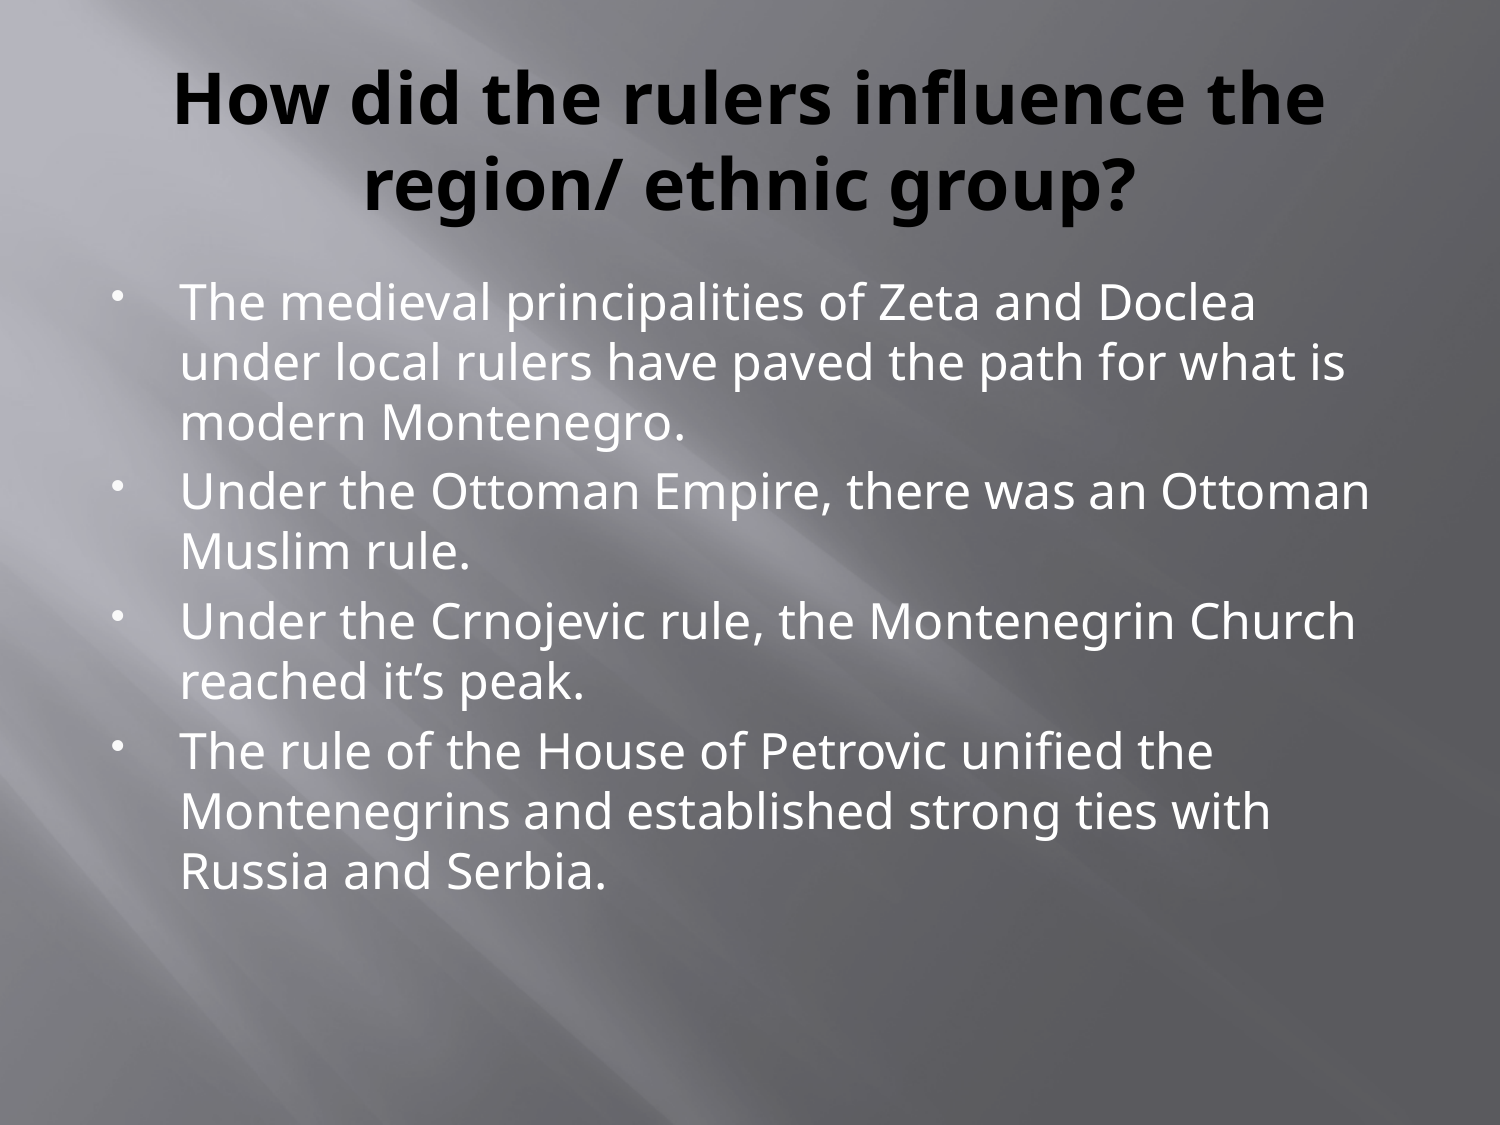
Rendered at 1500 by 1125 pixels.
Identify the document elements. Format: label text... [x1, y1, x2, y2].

list The medieval principalities of Zeta and Doclea under local rulers have paved the path for what is modern Montenegro. Under the Ottoman Empire, there was an Ottoman Muslim rule. Under the Crnojevic rule, the Montenegrin Church reached it’s peak. The rule of the House of Petrovic unified the Montenegrins and established strong ties with Russia and Serbia. [75, 262, 1425, 1035]
title How did the rulers influence the region/ ethnic group? [75, 45, 1425, 233]
